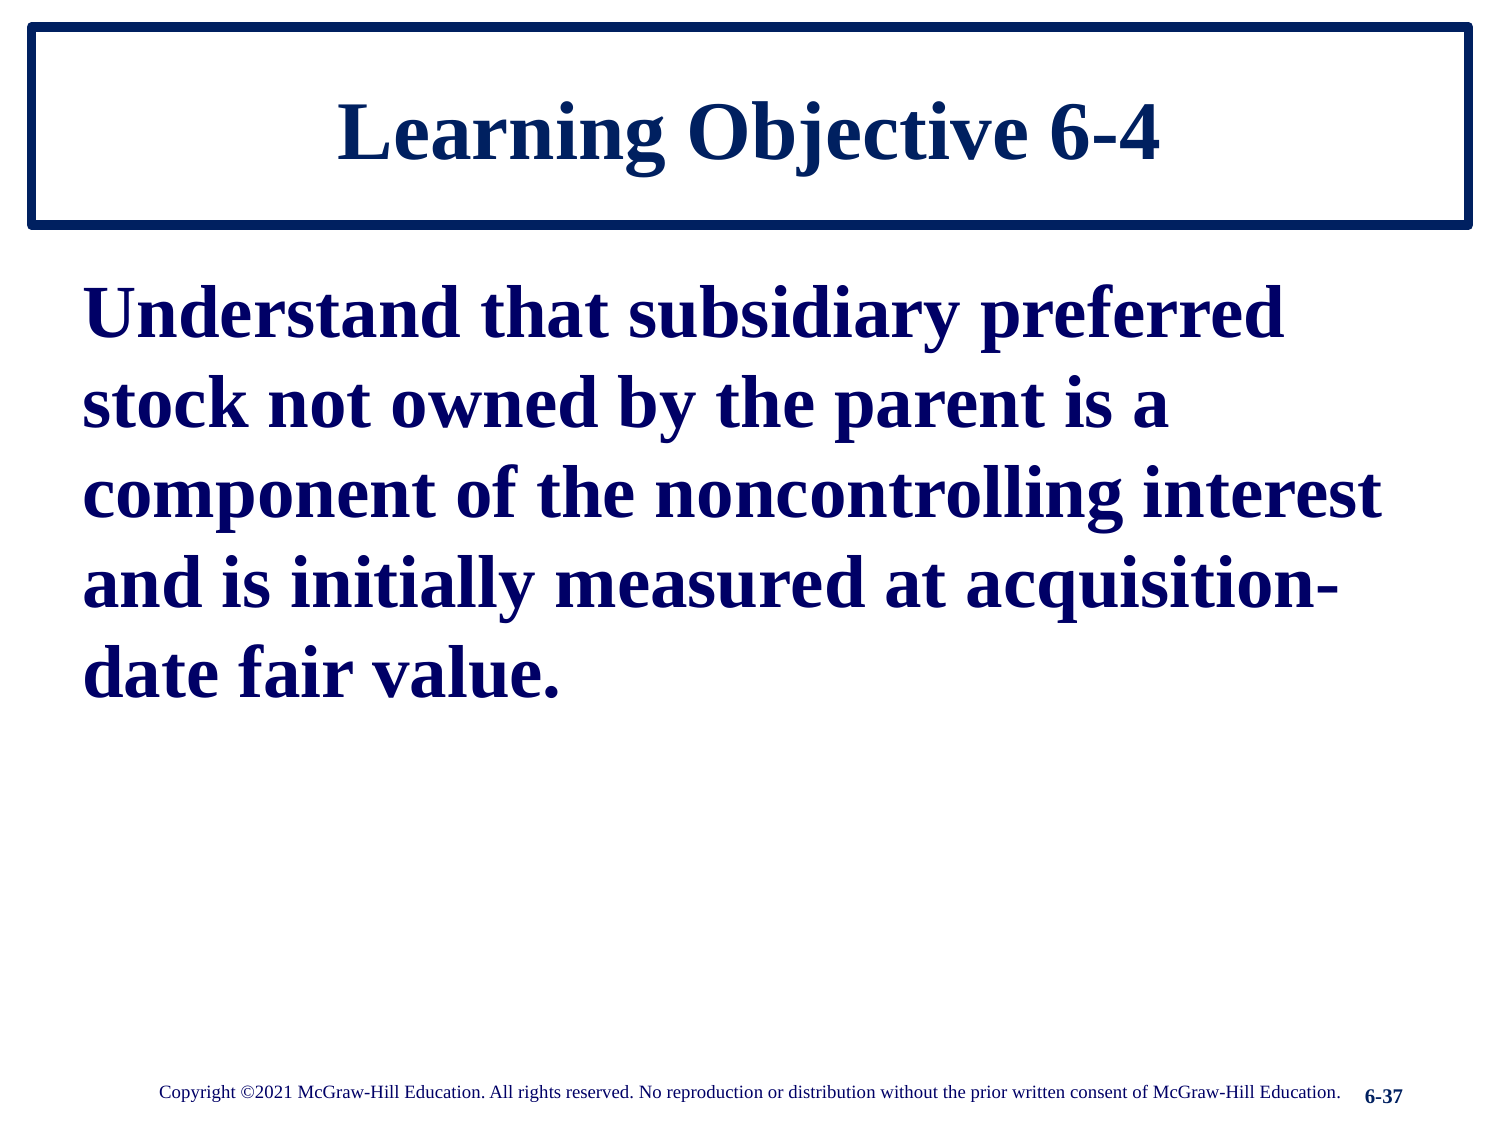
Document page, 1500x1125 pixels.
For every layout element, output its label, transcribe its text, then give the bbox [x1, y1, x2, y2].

text_box Copyright ©2021 McGraw-Hill Education. All rights reserved. No reproduction or distribution without the prior written consent of McGraw-Hill Education. [76, 1072, 1424, 1110]
title Learning Objective 6-4 [27, 22, 1473, 230]
slide_number 6-37 [1350, 1074, 1438, 1125]
text_box Understand that subsidiary preferred stock not owned by the parent is a component of the noncontrolling interest and is initially measured at acquisition-date fair value. [67, 254, 1433, 1065]
